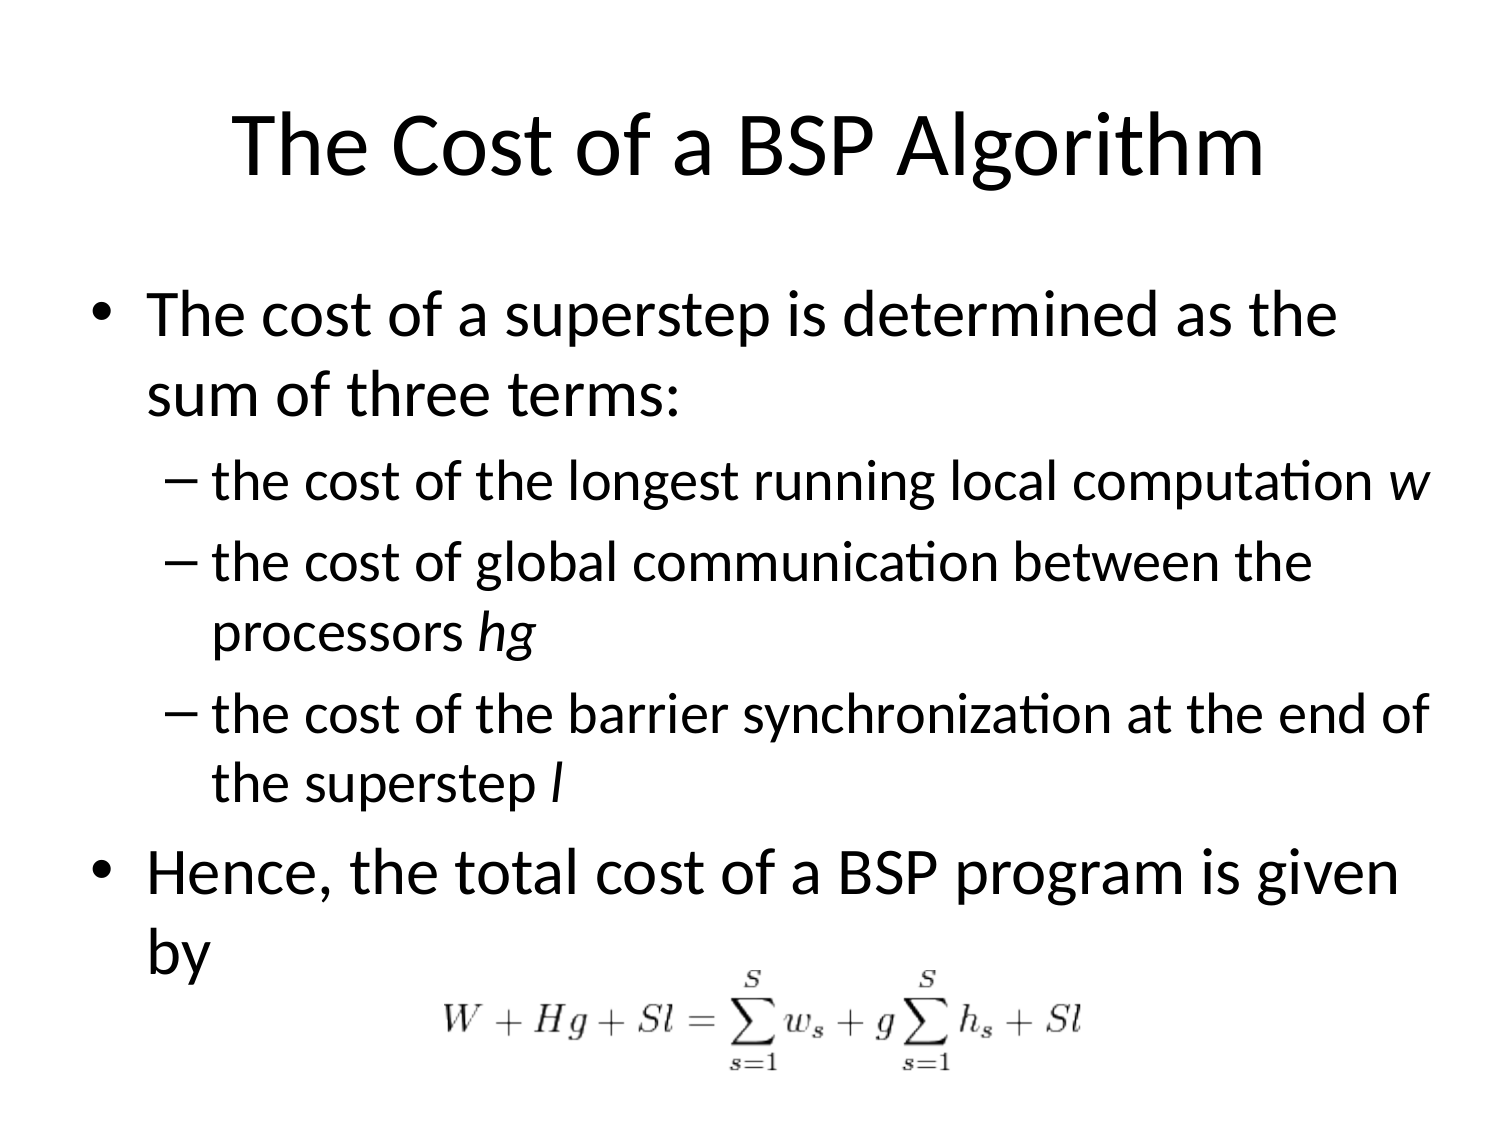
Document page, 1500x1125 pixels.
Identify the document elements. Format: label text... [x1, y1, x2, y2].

picture [444, 970, 1083, 1074]
list The cost of a superstep is determined as the sum of three terms: the cost of the longest running local computation w the cost of global communication between the processors hg the cost of the barrier synchronization at the end of the superstep l Hence, the total cost of a BSP program is given by [75, 262, 1469, 1005]
title The Cost of a BSP Algorithm [75, 45, 1425, 233]
